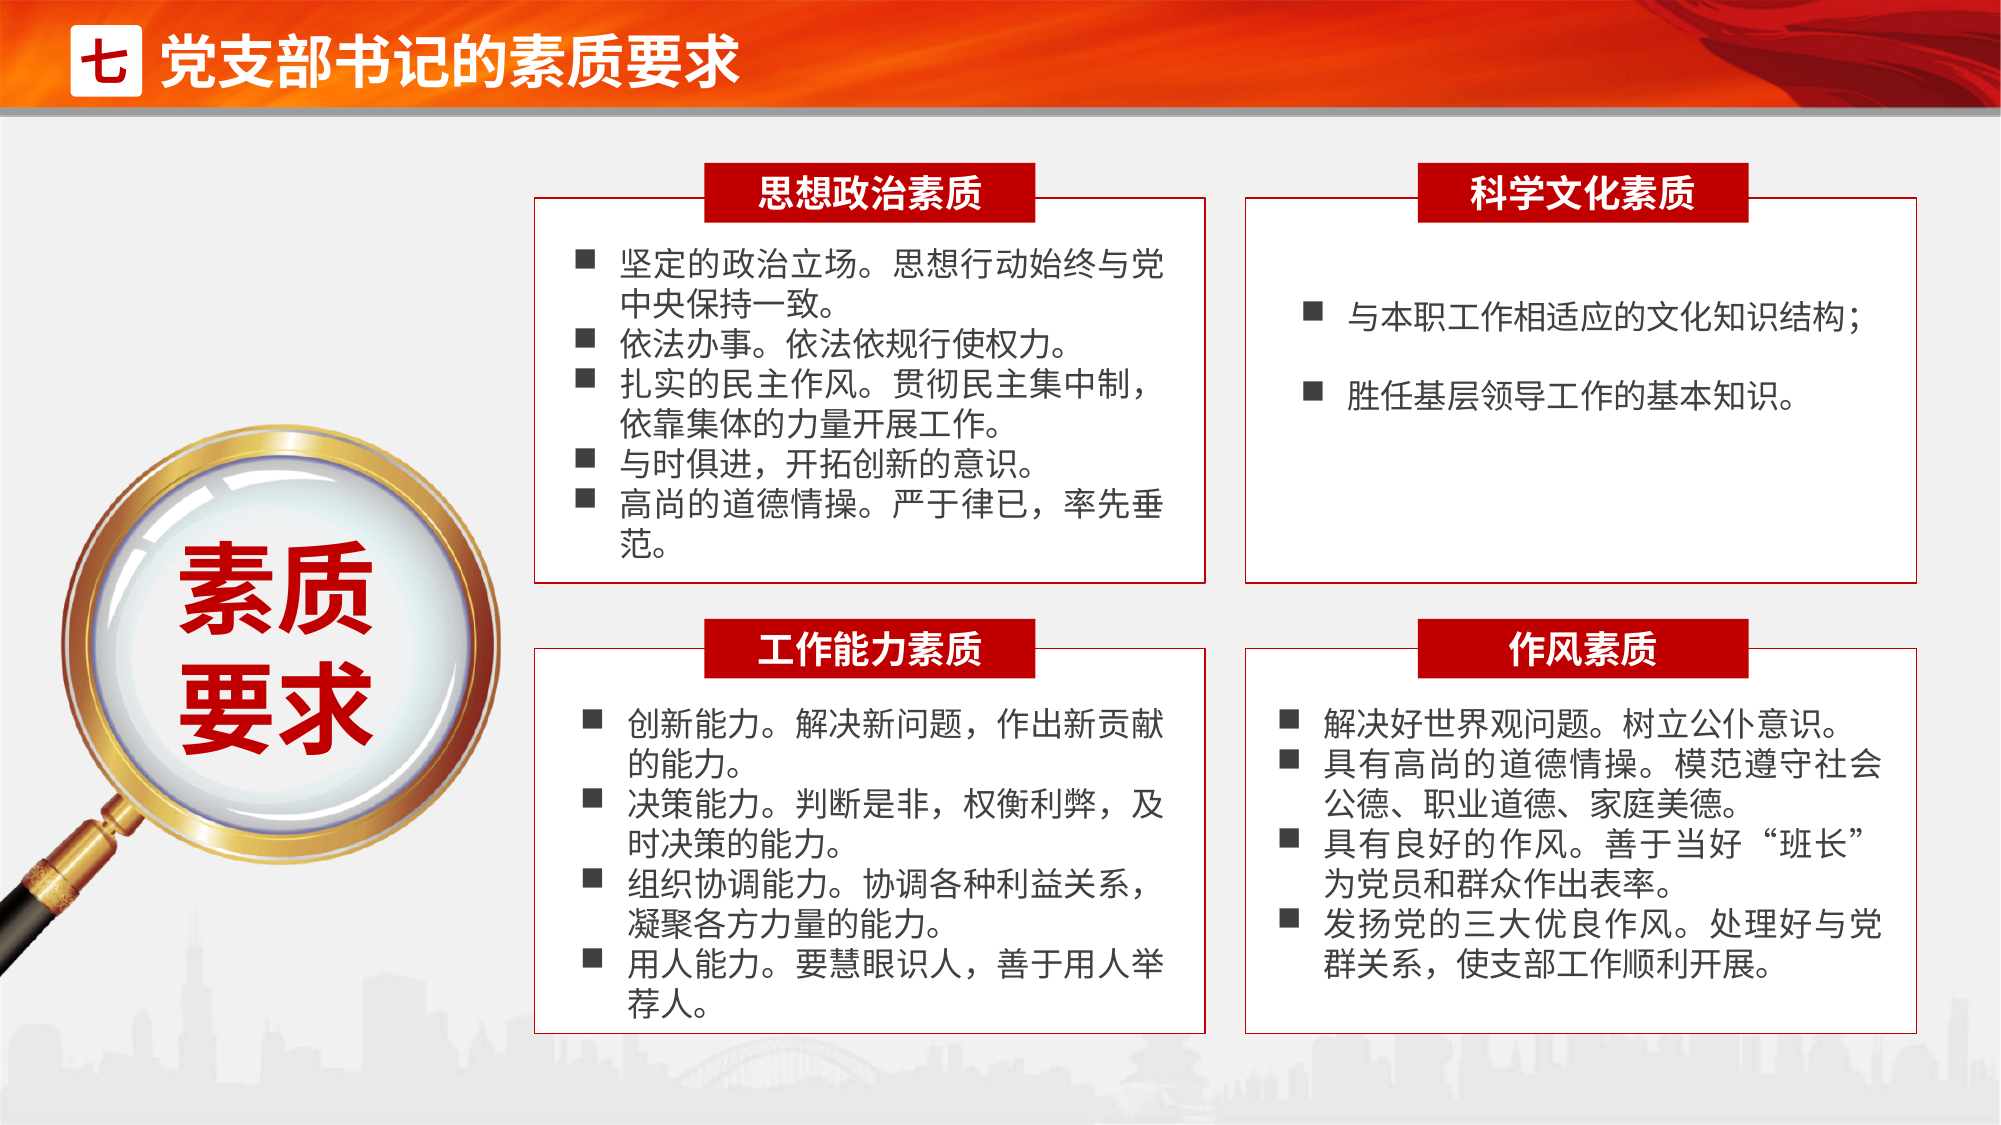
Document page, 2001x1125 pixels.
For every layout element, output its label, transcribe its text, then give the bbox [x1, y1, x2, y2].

text_box [1245, 198, 1917, 584]
text_box 坚定的政治立场。思想行动始终与党中央保持一致。 依法办事。依法依规行使权力。 扎实的民主作风。贯彻民主集中制，依靠集体的力量开展工作。 与时俱进，开拓创新的意识。 高尚的道德情操。严于律已，率先垂范。 [558, 235, 1180, 570]
text_box 工作能力素质 [704, 618, 1036, 679]
picture [0, 0, 2001, 1125]
text_box [1245, 648, 1917, 1034]
text_box 解决好世界观问题。树立公仆意识。 具有高尚的道德情操。模范遵守社会公德、职业道德、家庭美德。 具有良好的作风。善于当好“班长” 为党员和群众作出表率。 发扬党的三大优良作风。处理好与党群关系，使支部工作顺利开展。 [1262, 695, 1898, 991]
text_box [534, 198, 1206, 584]
text_box 作风素质 [1417, 618, 1749, 679]
text_box 党支部书记的素质要求 [144, 18, 954, 103]
text_box 思想政治素质 [704, 162, 1036, 223]
text_box 创新能力。解决新问题，作出新贡献的能力。 决策能力。判断是非，权衡利弊，及时决策的能力。 组织协调能力。协调各种利益关系，凝聚各方力量的能力。 用人能力。要慧眼识人，善于用人举荐人。 [565, 695, 1180, 1030]
text_box [534, 648, 1206, 1034]
text_box 七 [64, 22, 145, 98]
text_box 与本职工作相适应的文化知识结构； 胜任基层领导工作的基本知识。 [1285, 288, 1898, 423]
text_box 科学文化素质 [1417, 162, 1749, 223]
